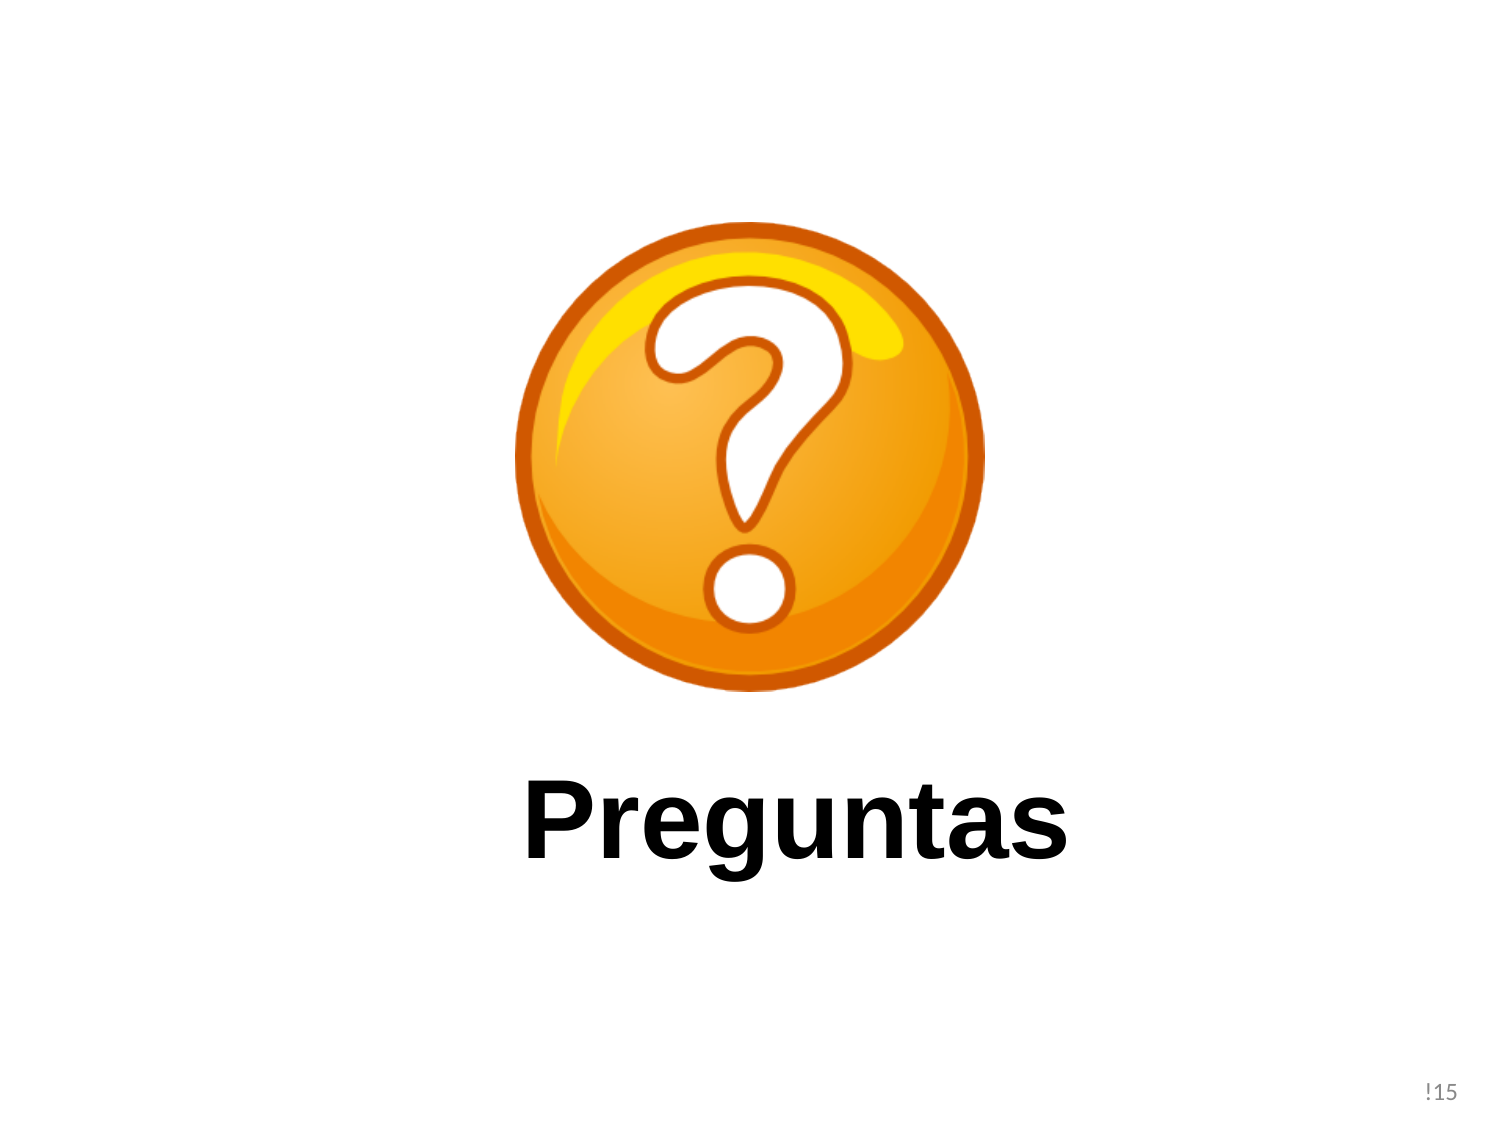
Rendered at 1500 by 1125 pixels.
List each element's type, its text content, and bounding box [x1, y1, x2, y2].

picture [515, 222, 985, 692]
text_box !15 [1122, 1067, 1473, 1125]
text_box Preguntas [506, 738, 1087, 888]
